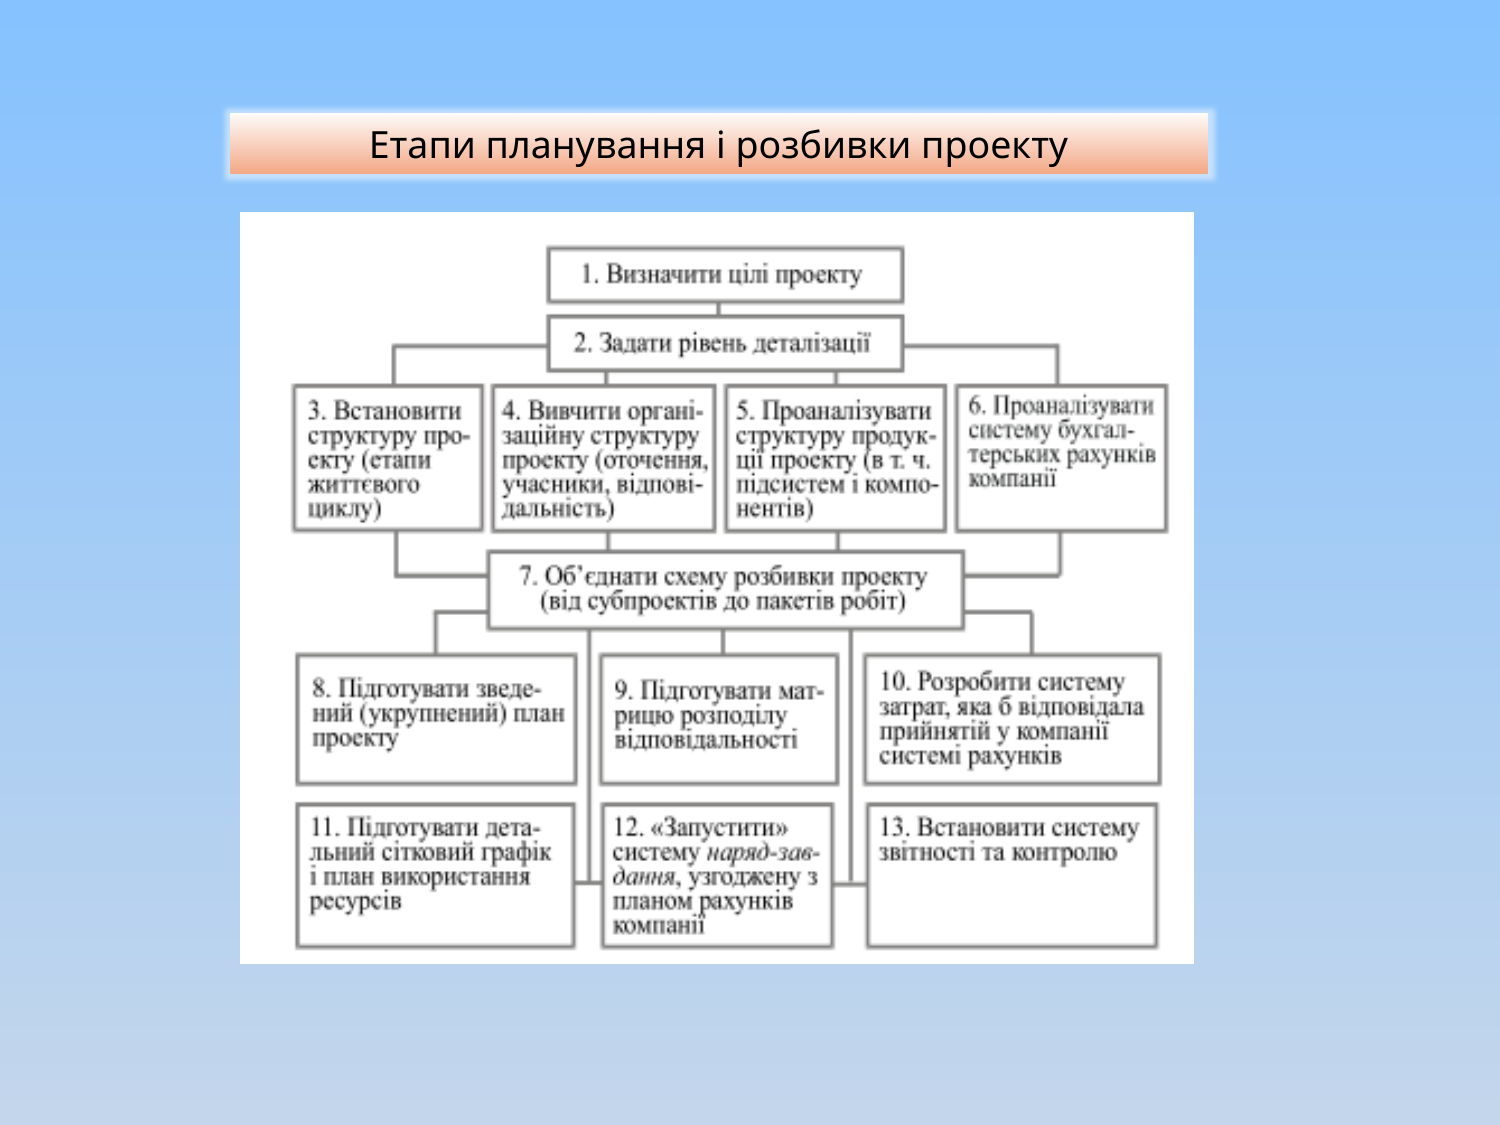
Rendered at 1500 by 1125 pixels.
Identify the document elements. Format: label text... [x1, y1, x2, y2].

text_box Етапи планування і розбивки проекту [229, 113, 1208, 174]
picture [240, 212, 1195, 965]
